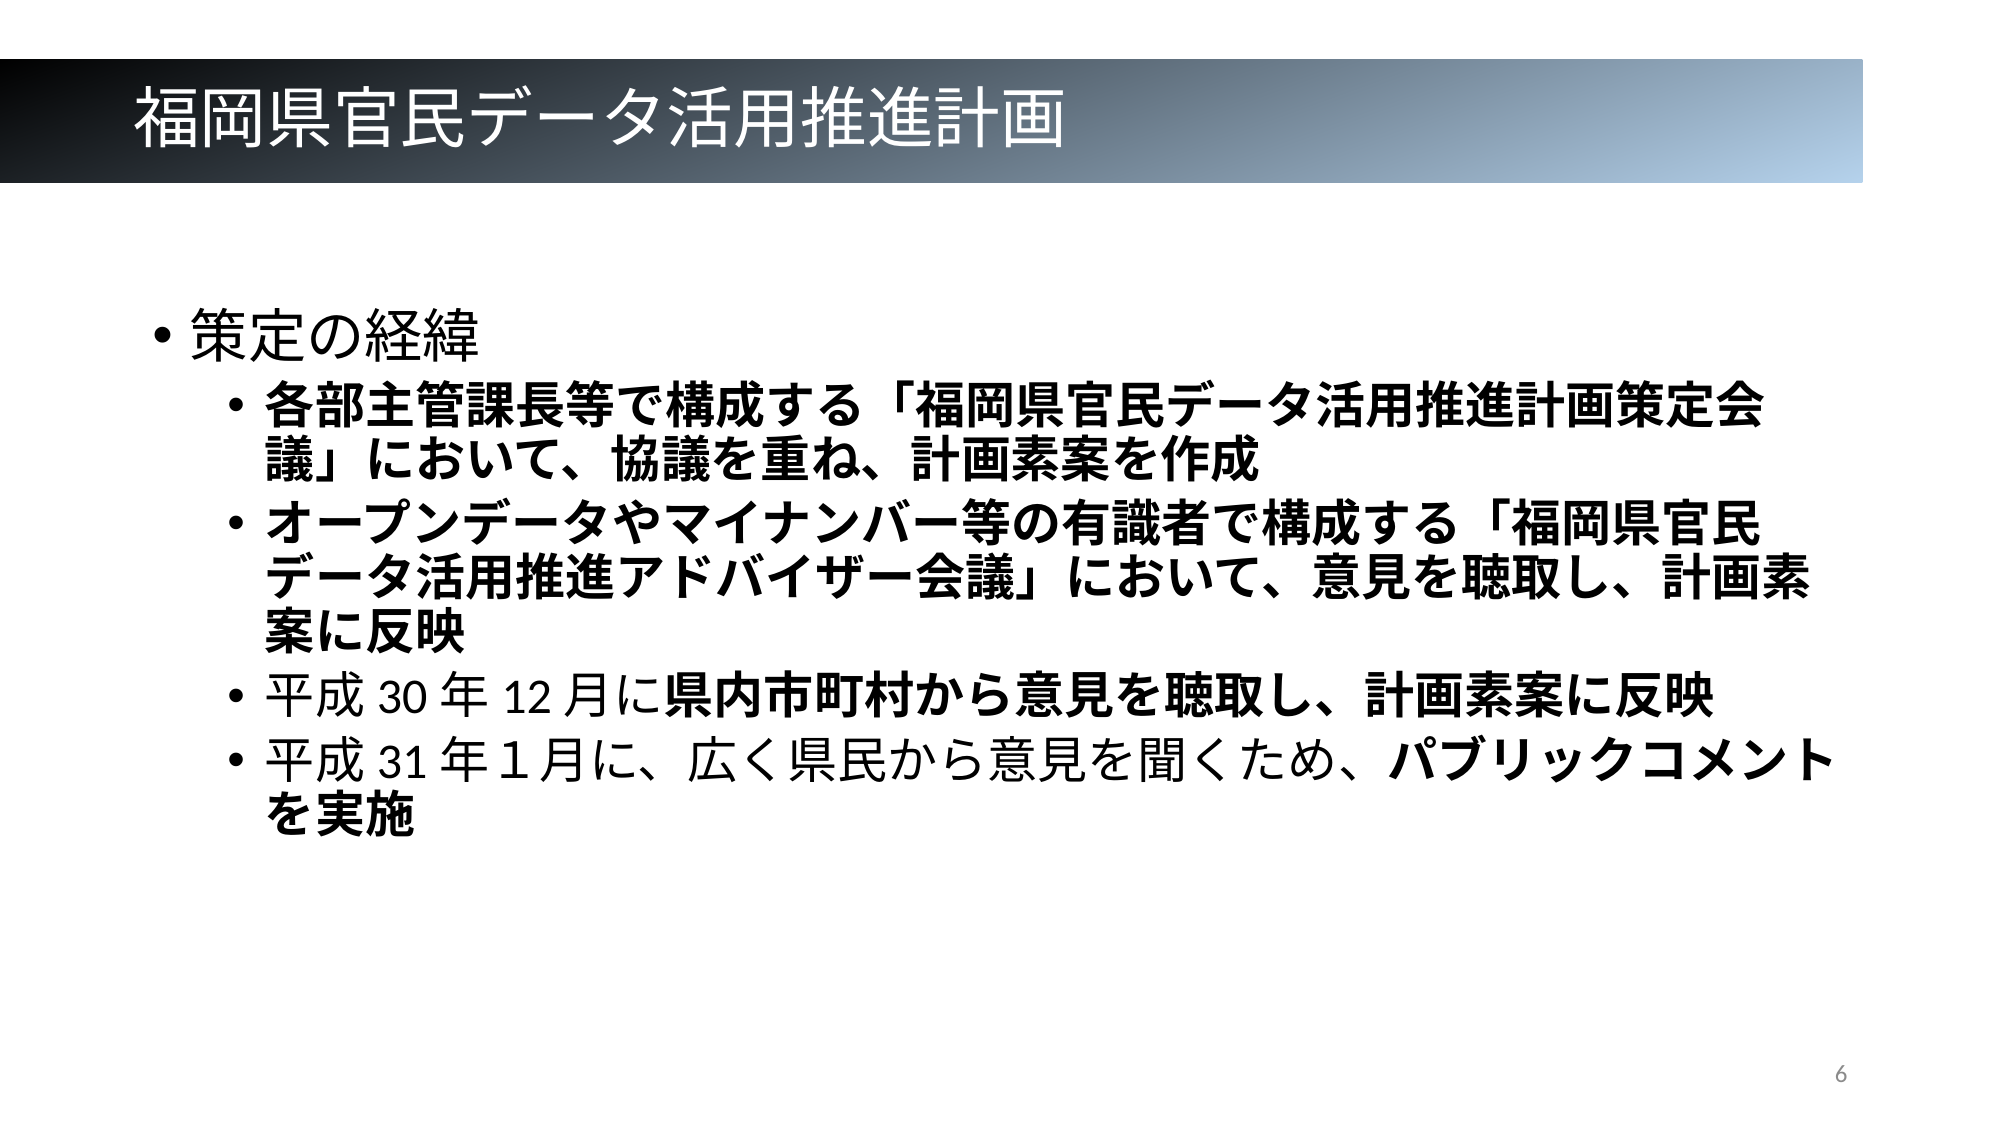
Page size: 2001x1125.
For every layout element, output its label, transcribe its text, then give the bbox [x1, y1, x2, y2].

list 策定の経緯 各部主管課長等で構成する「福岡県官民データ活用推進計画策定会議」において、協議を重ね、計画素案を作成 オープンデータやマイナンバー等の有識者で構成する「福岡県官民データ活用推進アドバイザー会議」において、意見を聴取し、計画素案に反映 平成30年12月に県内市町村から意見を聴取し、計画素案に反映 平成31年１月に、広く県民から意見を聞くため、パブリックコメントを実施 [137, 299, 1863, 1014]
slide_number 6 [1412, 1042, 1863, 1103]
title 福岡県官民データ活用推進計画 [0, 59, 1863, 183]
